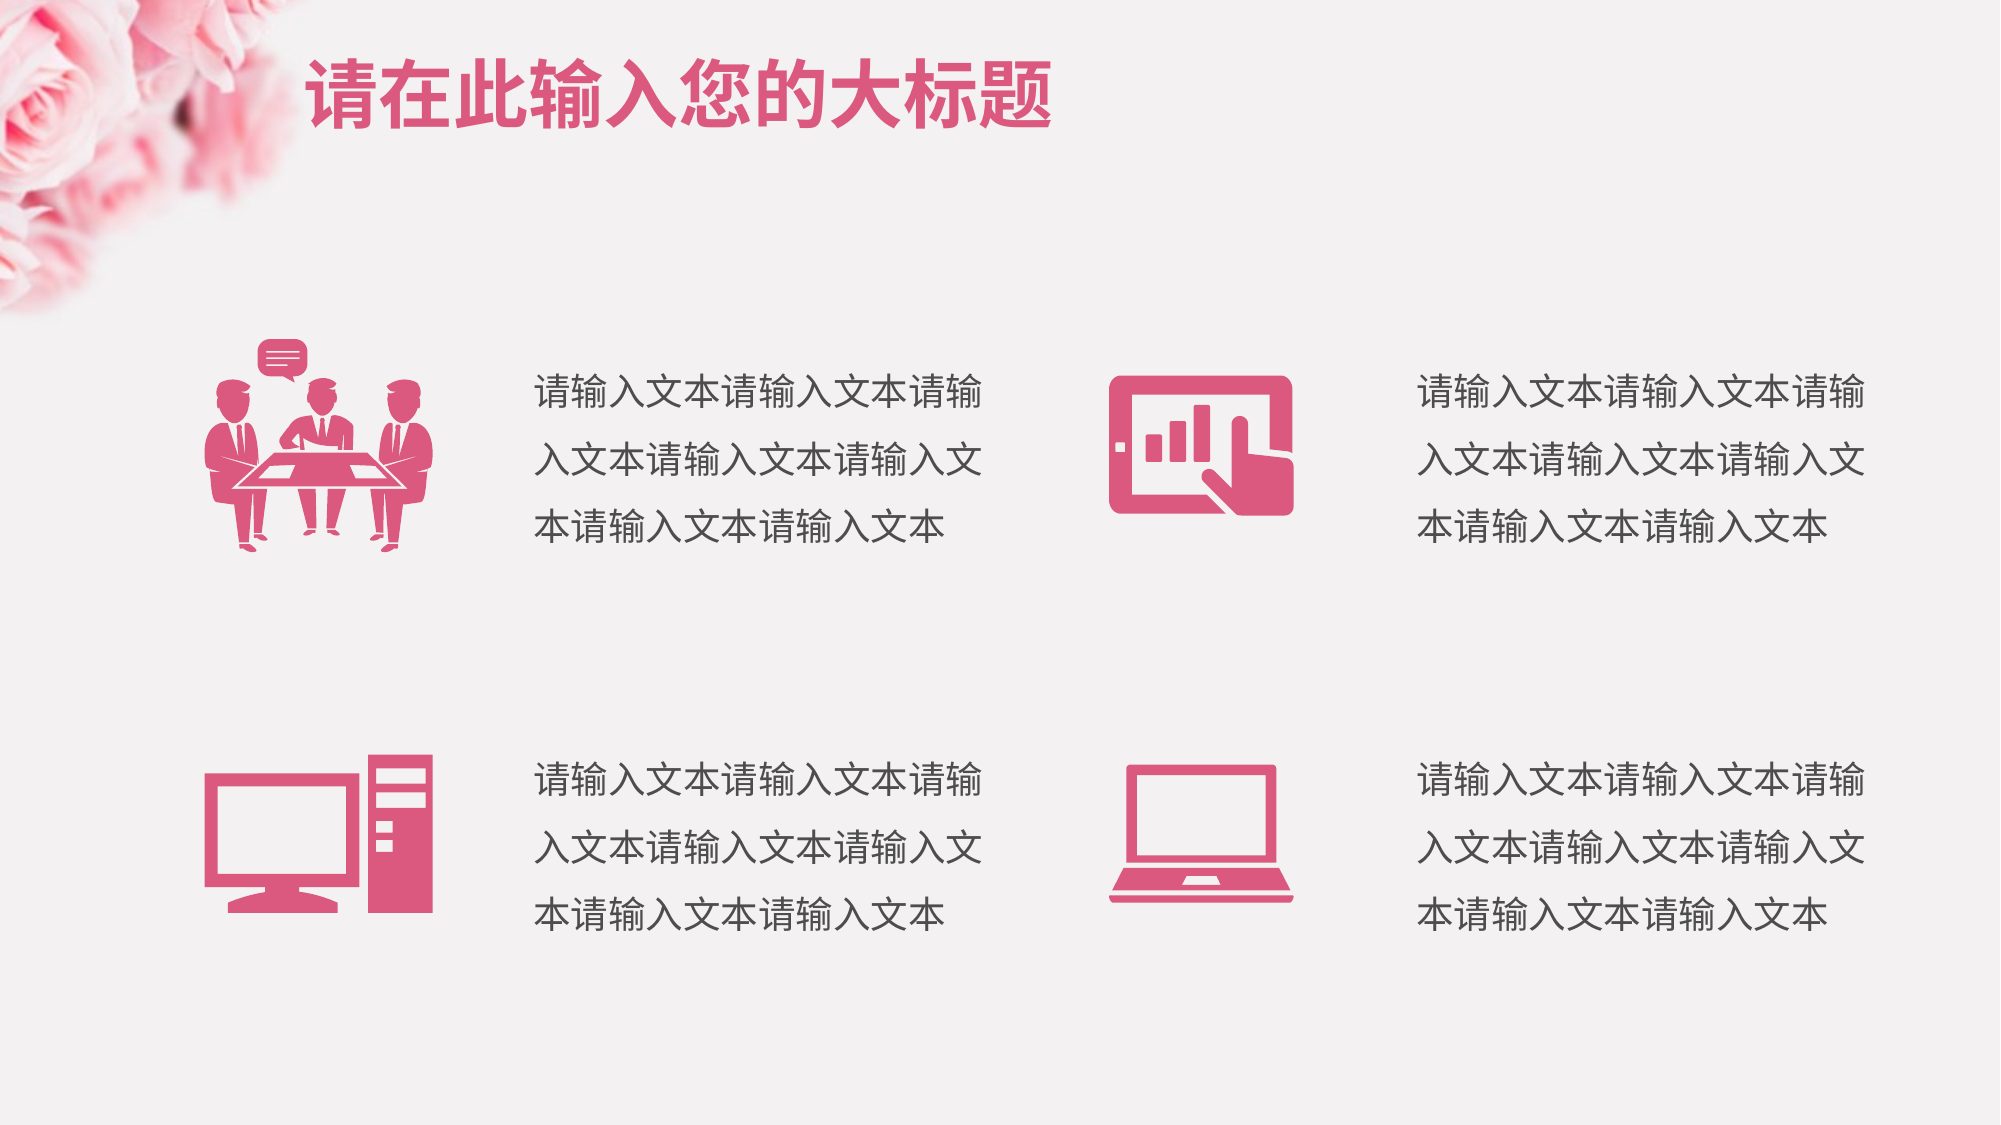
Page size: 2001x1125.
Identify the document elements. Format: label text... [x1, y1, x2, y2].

text_box [204, 773, 360, 913]
text_box [239, 544, 257, 553]
text_box 请输入文本请输入文本请输入文本请输入文本请输入文本请输入文本请输入文本 [1400, 341, 1917, 553]
text_box [1112, 867, 1291, 891]
text_box 请输入文本请输入文本请输入文本请输入文本请输入文本请输入文本请输入文本 [1400, 729, 1917, 941]
text_box [1201, 415, 1294, 516]
title 请在此输入您的大标题 [288, 16, 1876, 182]
text_box 请输入文本请输入文本请输入文本请输入文本请输入文本请输入文本请输入文本 [518, 729, 1034, 941]
text_box [204, 379, 433, 543]
text_box [1126, 764, 1277, 863]
text_box [257, 339, 308, 383]
text_box [1109, 375, 1293, 514]
text_box 请输入文本请输入文本请输入文本请输入文本请输入文本请输入文本请输入文本 [518, 341, 1034, 553]
text_box [368, 754, 433, 913]
text_box [380, 544, 399, 553]
text_box [307, 378, 337, 416]
picture [0, 0, 2000, 1125]
text_box [1109, 895, 1294, 903]
